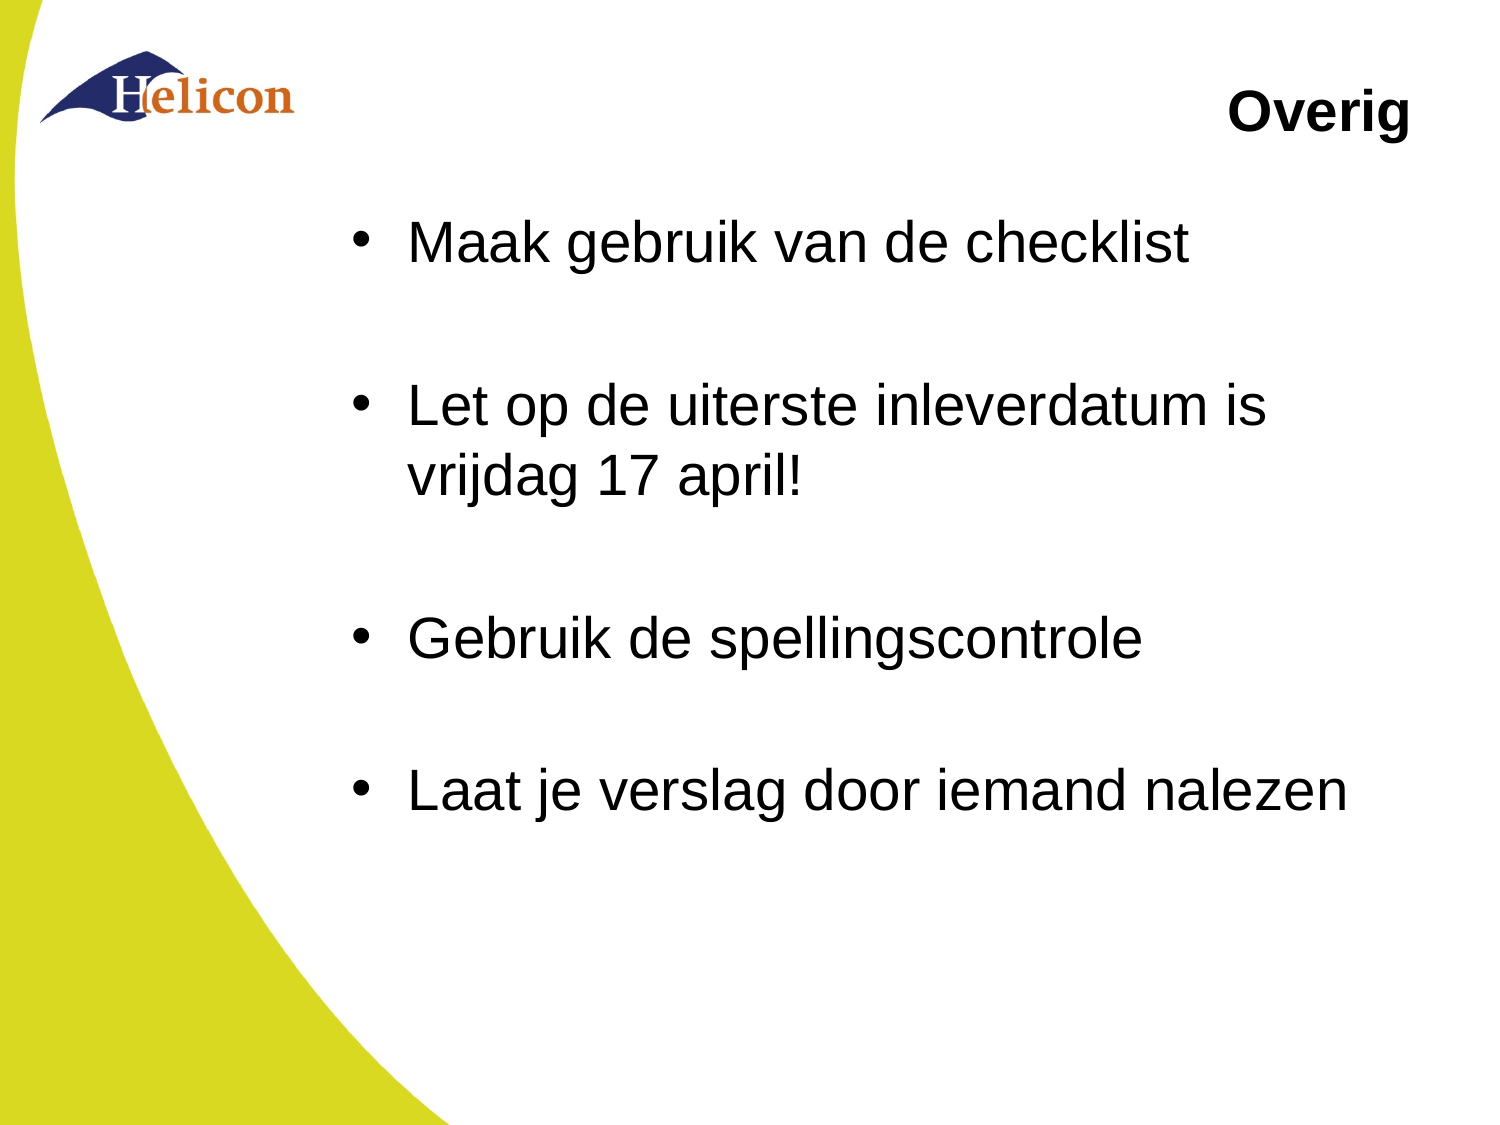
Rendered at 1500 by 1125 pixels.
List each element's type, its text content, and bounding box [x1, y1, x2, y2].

picture [0, 0, 1500, 1125]
list Maak gebruik van de checklist Let op de uiterste inleverdatum is vrijdag 17 april! Gebruik de spellingscontrole Laat je verslag door iemand nalezen [336, 196, 1425, 1005]
title Overig [337, 54, 1428, 161]
